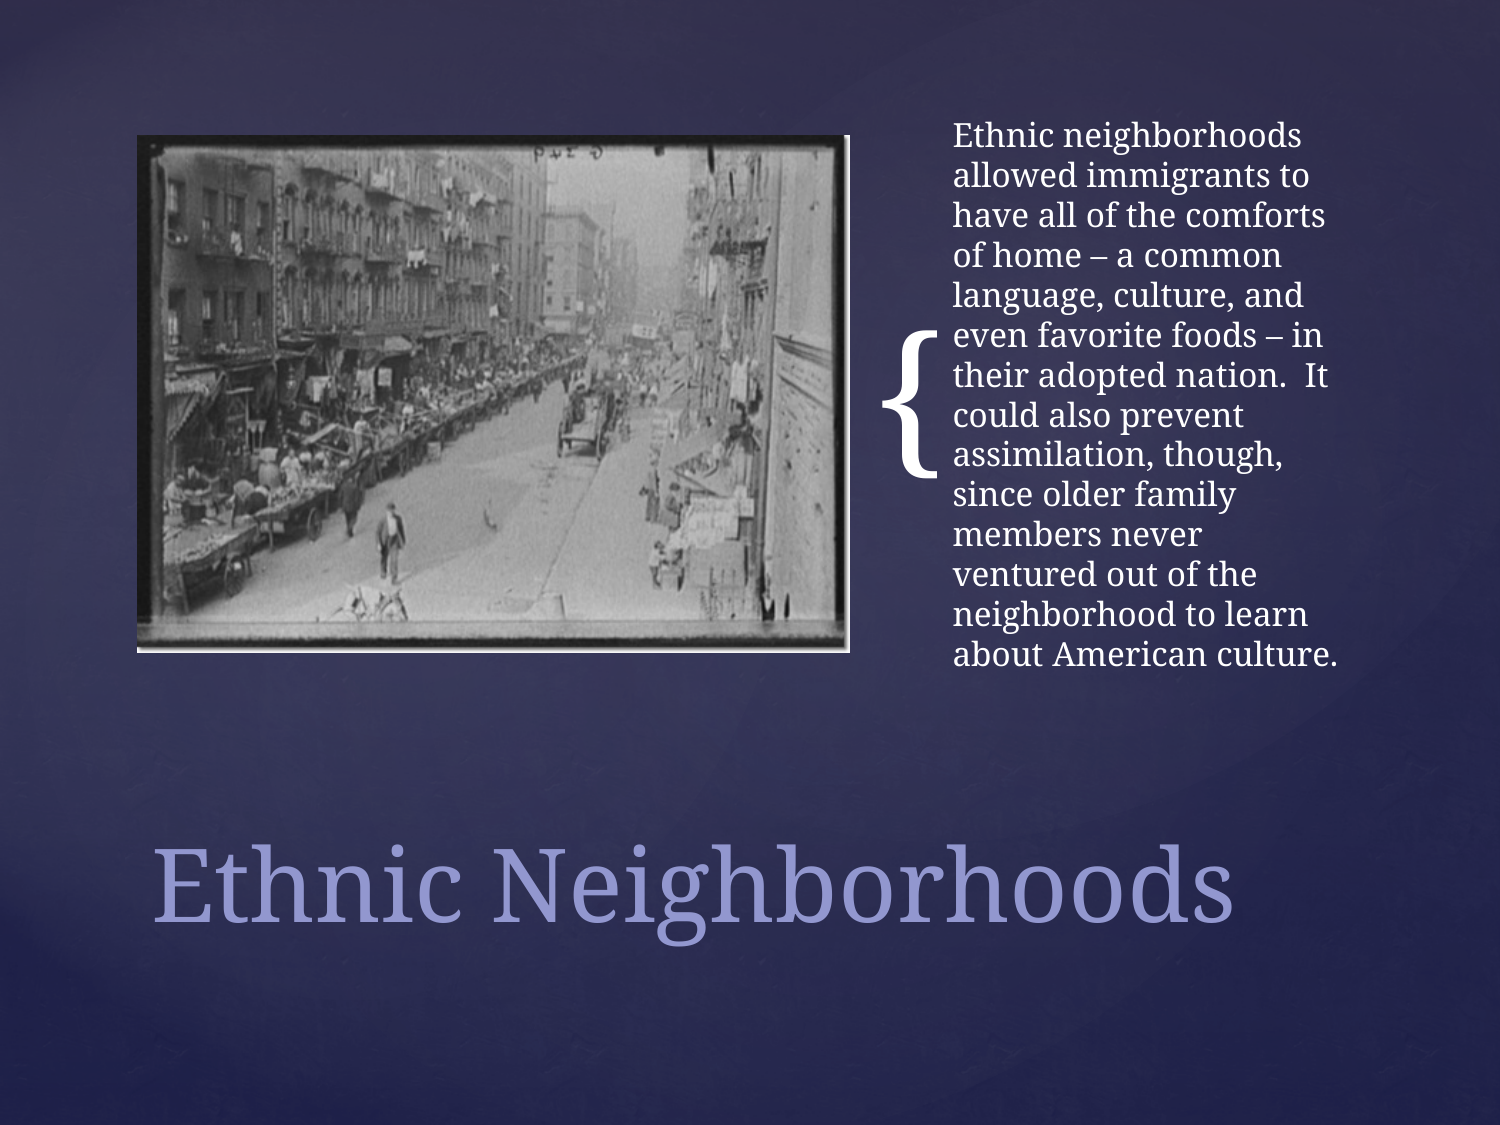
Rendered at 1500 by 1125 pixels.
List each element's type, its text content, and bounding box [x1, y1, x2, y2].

title Ethnic Neighborhoods [75, 800, 1313, 950]
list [136, 134, 851, 653]
list Ethnic neighborhoods allowed immigrants to have all of the comforts of home – a common language, culture, and even favorite foods – in their adopted nation. It could also prevent assimilation, though, since older family members never ventured out of the neighborhood to learn about American culture. [937, 112, 1363, 675]
